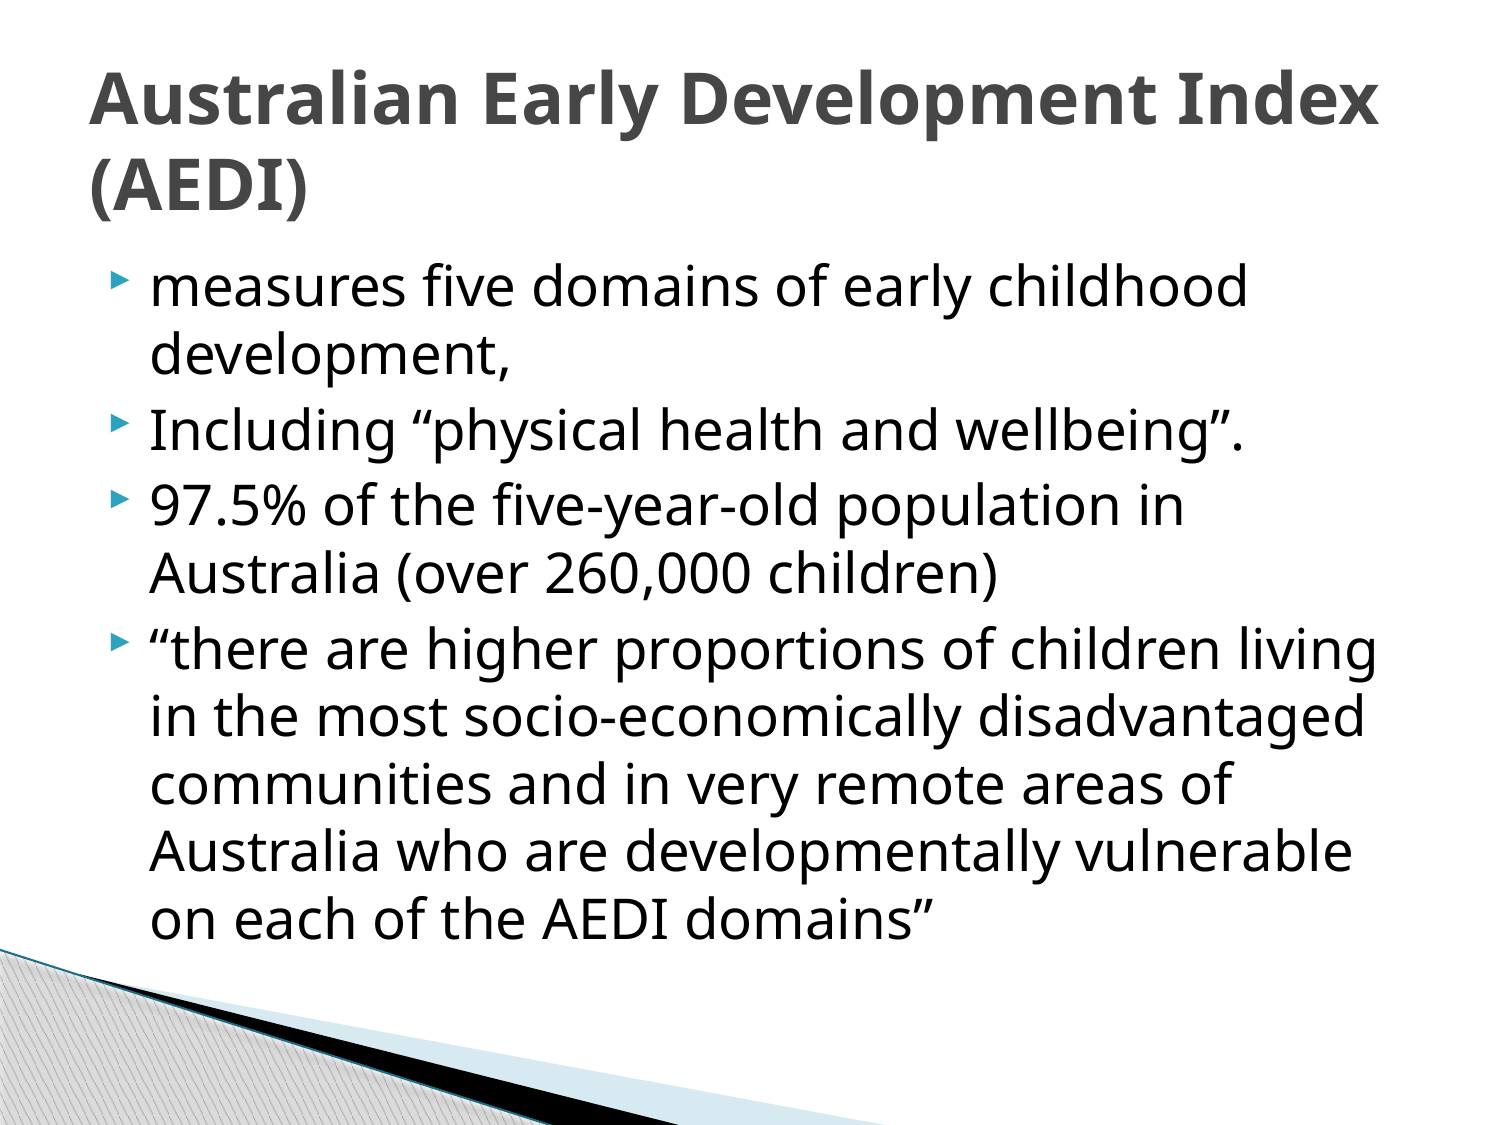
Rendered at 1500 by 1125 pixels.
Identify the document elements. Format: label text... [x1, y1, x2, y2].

title Australian Early Development Index (AEDI) [75, 45, 1425, 233]
list measures five domains of early childhood development, Including “physical health and wellbeing”. 97.5% of the five-year-old population in Australia (over 260,000 children) “there are higher proportions of children living in the most socio-economically disadvantaged communities and in very remote areas of Australia who are developmentally vulnerable on each of the AEDI domains” [75, 243, 1425, 986]
